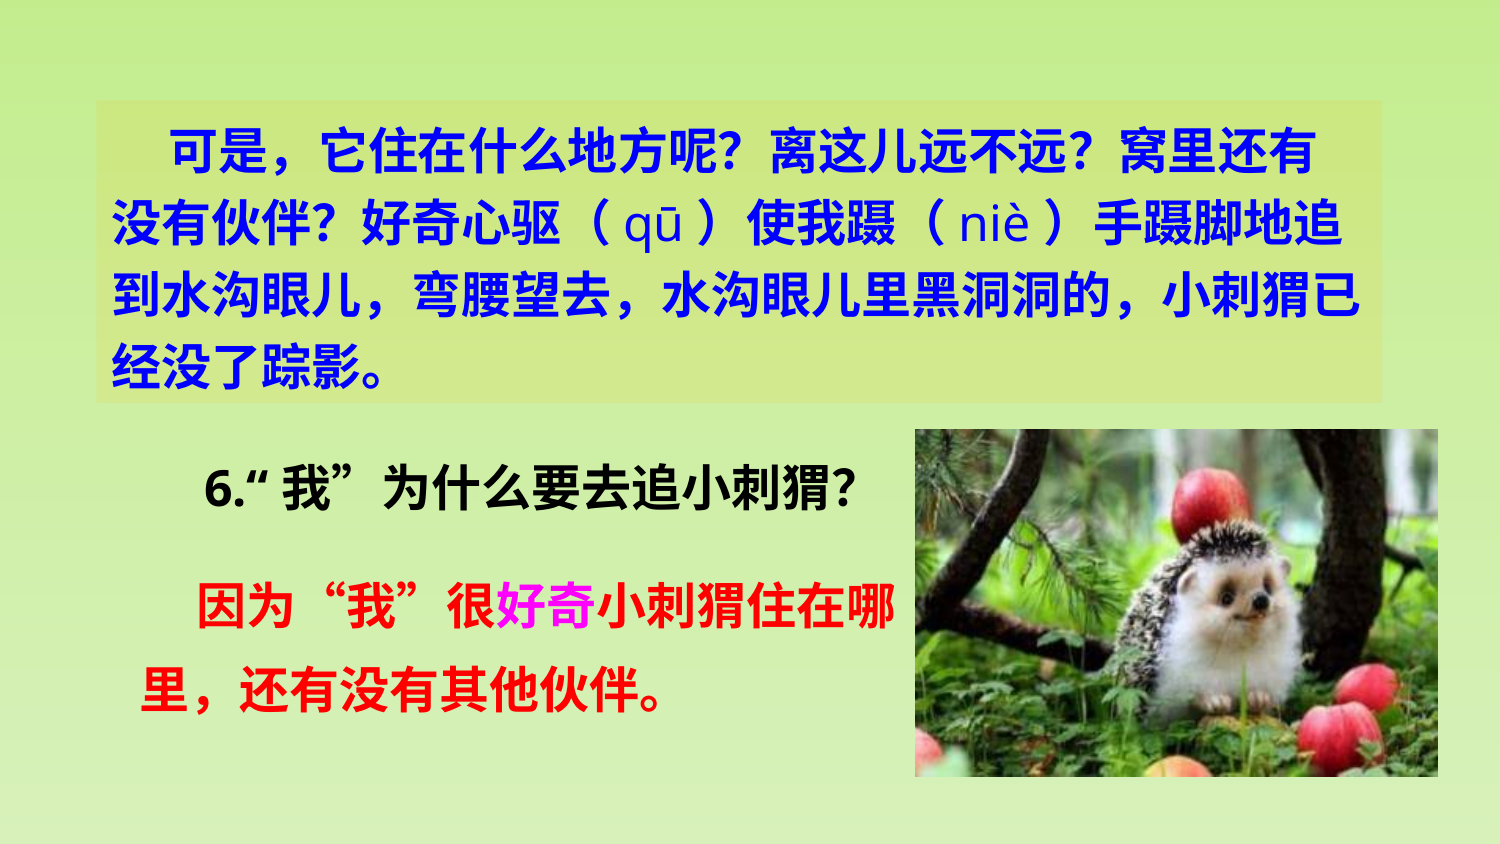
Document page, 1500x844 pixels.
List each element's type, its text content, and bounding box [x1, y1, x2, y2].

text_box 6.“我”为什么要去追小刺猬？ [189, 449, 880, 524]
text_box 因为“我”很好奇小刺猬住在哪里，还有没有其他伙伴。 [124, 543, 910, 726]
picture [915, 429, 1438, 777]
text_box 可是，它住在什么地方呢？离这儿远不远？窝里还有没有伙伴？好奇心驱（qū）使我蹑（niè）手蹑脚地追到水沟眼儿，弯腰望去，水沟眼儿里黑洞洞的，小刺猬已经没了踪影。 [96, 100, 1383, 403]
